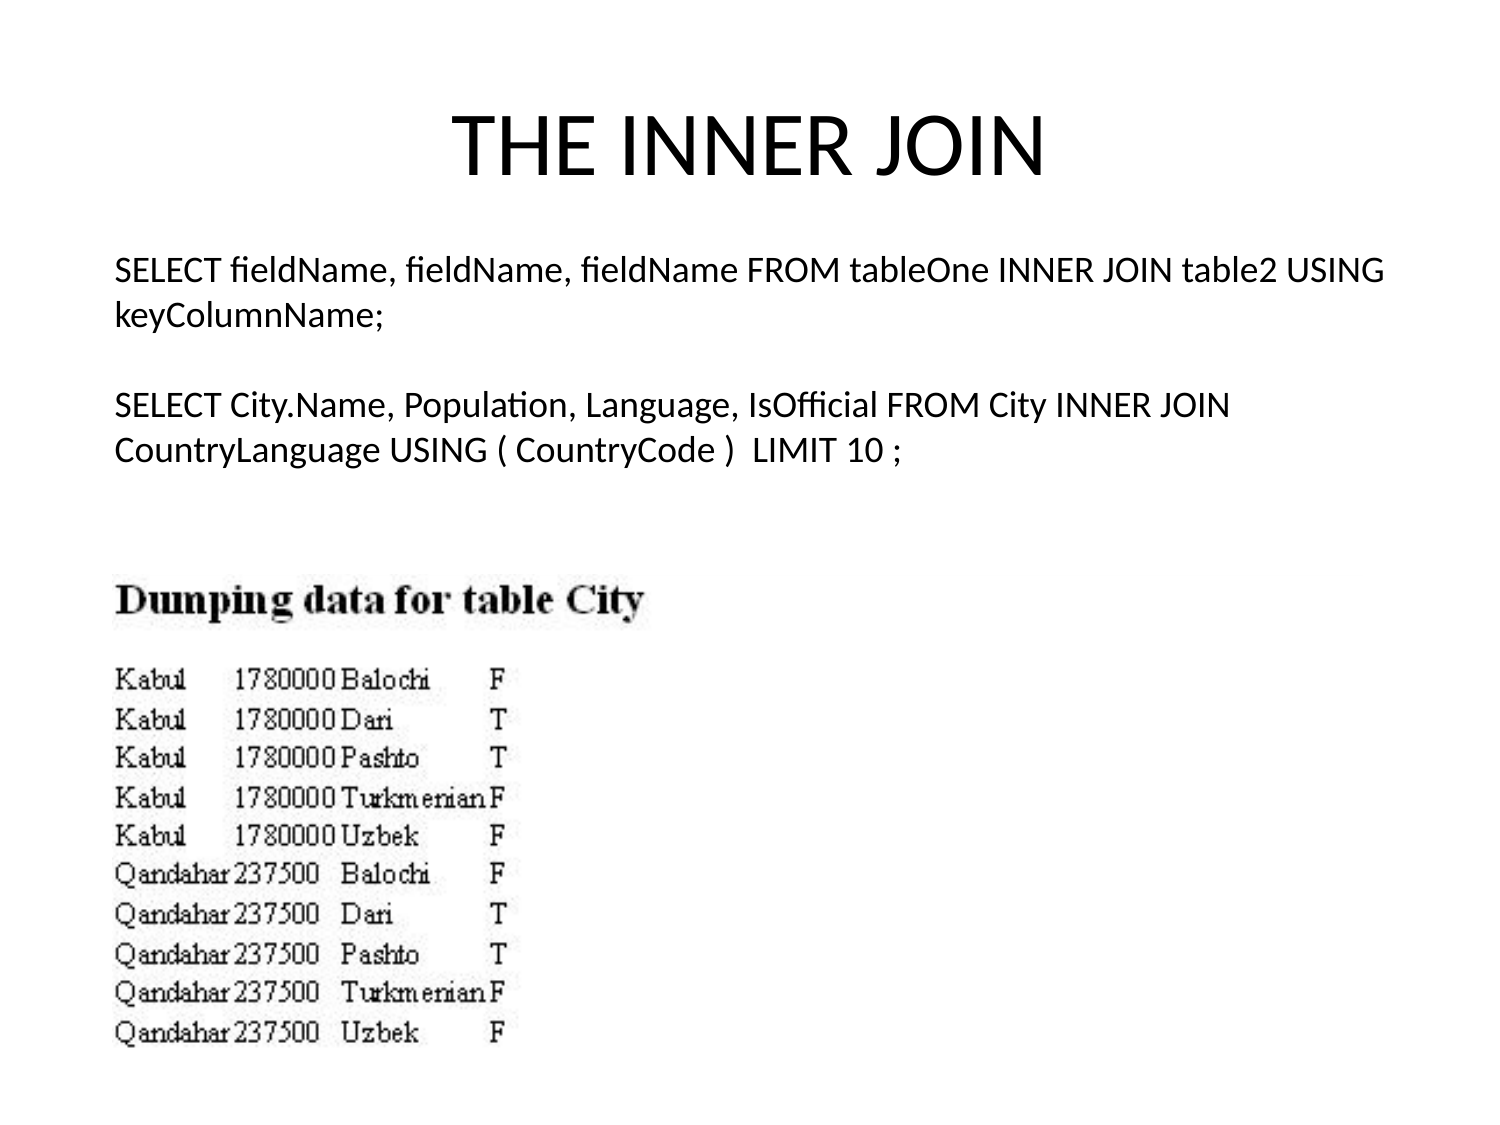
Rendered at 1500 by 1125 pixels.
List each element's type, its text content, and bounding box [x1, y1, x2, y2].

text_box SELECT fieldName, fieldName, fieldName FROM tableOne INNER JOIN table2 USING keyColumnName; SELECT City.Name, Population, Language, IsOfficial FROM City INNER JOIN CountryLanguage USING ( CountryCode ) LIMIT 10 ; [99, 237, 1463, 568]
title THE INNER JOIN [75, 45, 1425, 233]
picture [112, 574, 1363, 1088]
